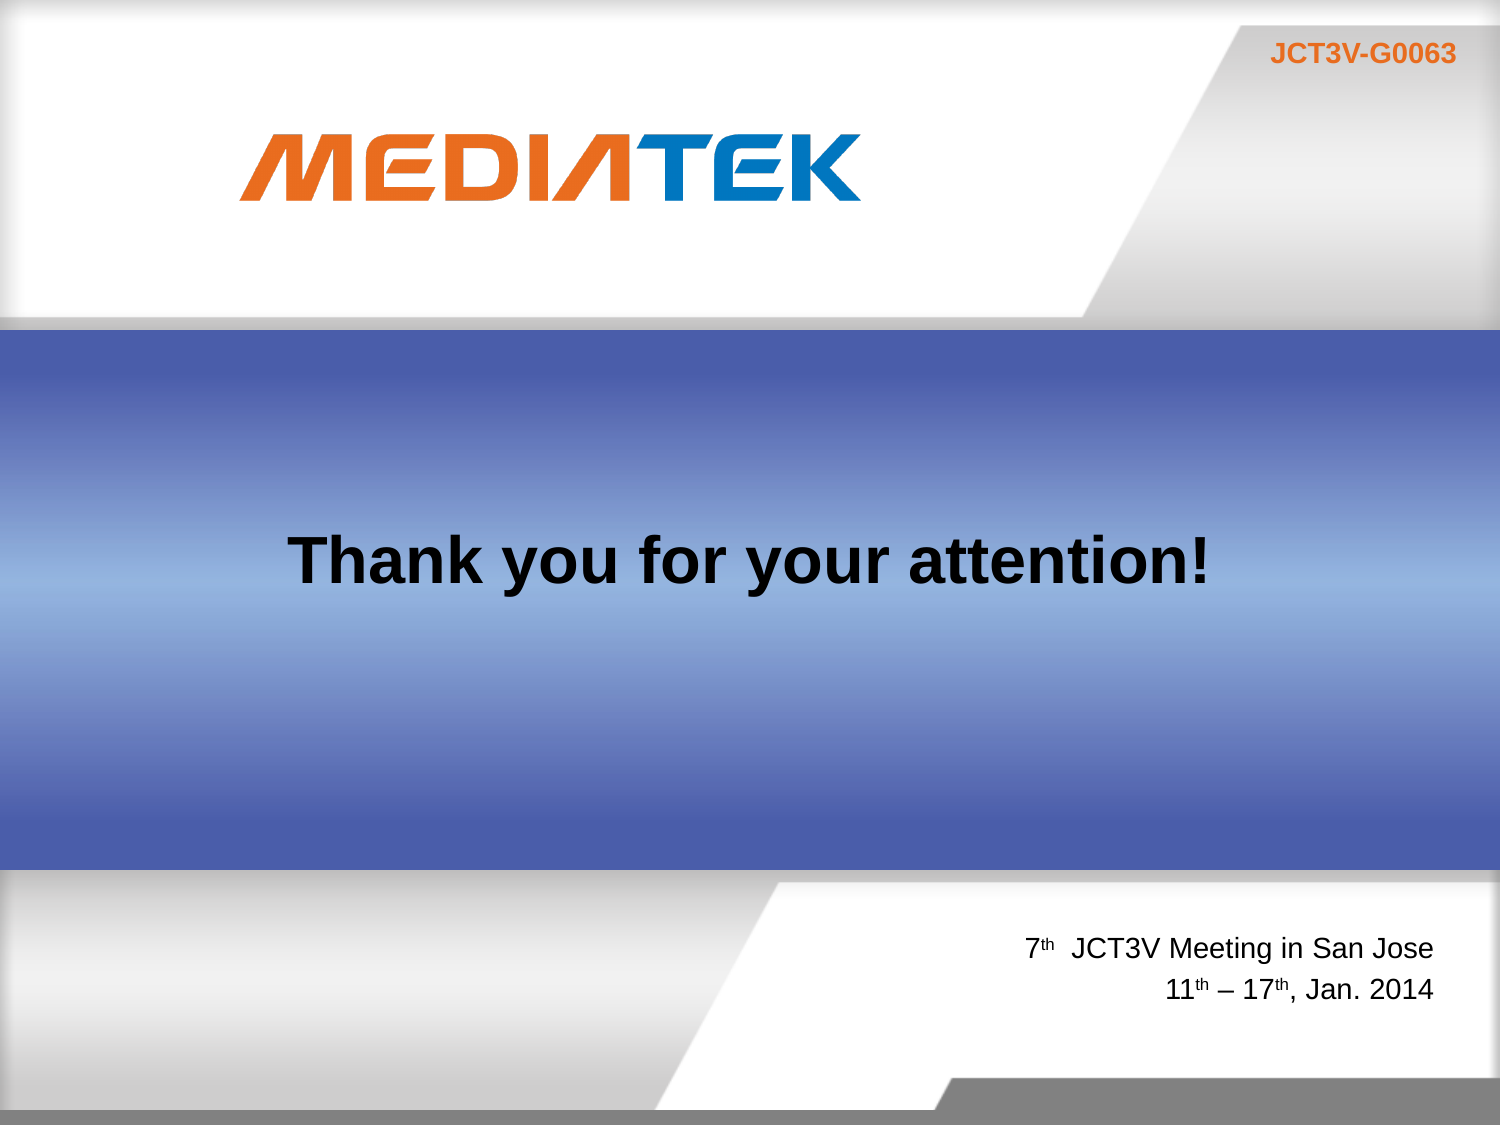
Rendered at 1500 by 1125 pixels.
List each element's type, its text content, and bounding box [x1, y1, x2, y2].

title Thank you for your attention! [50, 438, 1450, 676]
picture [0, 0, 1500, 1125]
